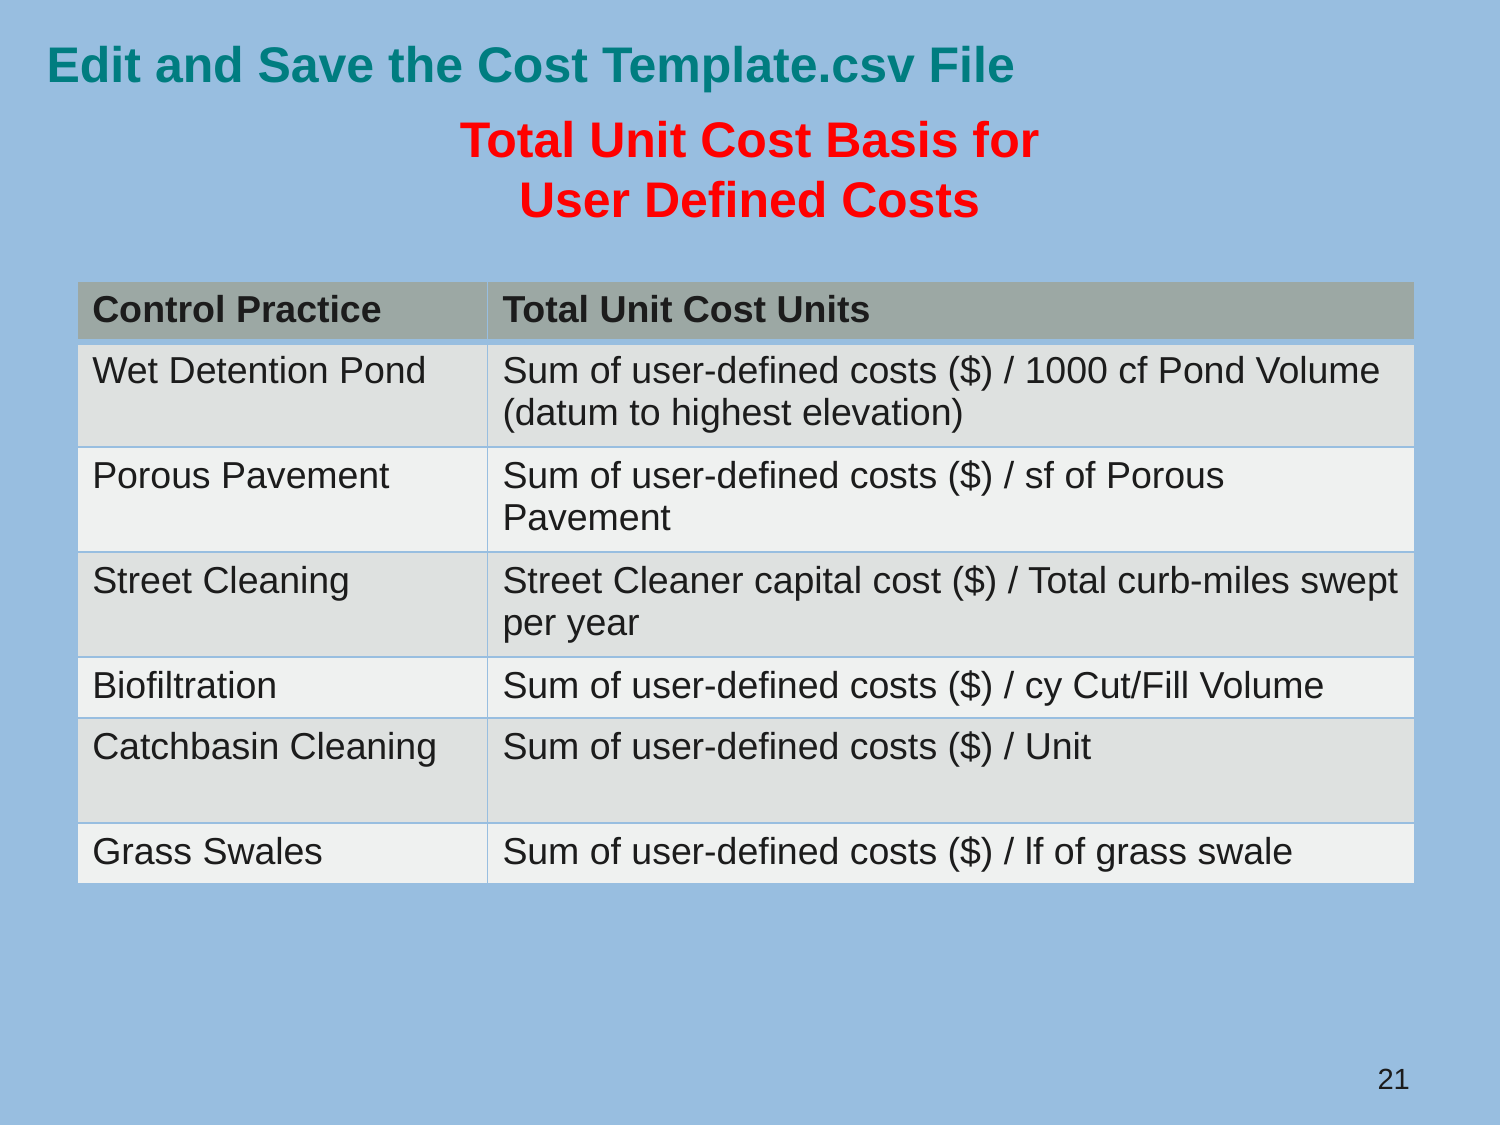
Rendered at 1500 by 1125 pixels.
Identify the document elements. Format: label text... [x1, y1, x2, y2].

table_cell Biofiltration [78, 658, 487, 717]
slide_number 21 [1074, 1024, 1426, 1103]
table_cell Porous Pavement [78, 448, 487, 551]
text_box Total Unit Cost Basis for User Defined Costs [402, 99, 1097, 235]
table_cell Catchbasin Cleaning [78, 719, 487, 822]
table_cell Sum of user-defined costs ($) / sf of Porous Pavement [488, 448, 1414, 551]
title Edit and Save the Cost Template.csv File [0, 24, 1063, 100]
table_header Control Practice [78, 282, 487, 339]
table_cell Sum of user-defined costs ($) / 1000 cf Pond Volume (datum to highest elevation) [488, 345, 1414, 446]
table_cell Sum of user-defined costs ($) / lf of grass swale [488, 824, 1414, 883]
table_cell Sum of user-defined costs ($) / cy Cut/Fill Volume [488, 658, 1414, 717]
table_header Total Unit Cost Units [488, 282, 1414, 339]
table_cell Sum of user-defined costs ($) / Unit [488, 719, 1414, 822]
table_cell Street Cleaning [78, 553, 487, 656]
table_cell Wet Detention Pond [78, 345, 487, 446]
table_cell Street Cleaner capital cost ($) / Total curb-miles swept per year [488, 553, 1414, 656]
table_cell Grass Swales [78, 824, 487, 883]
